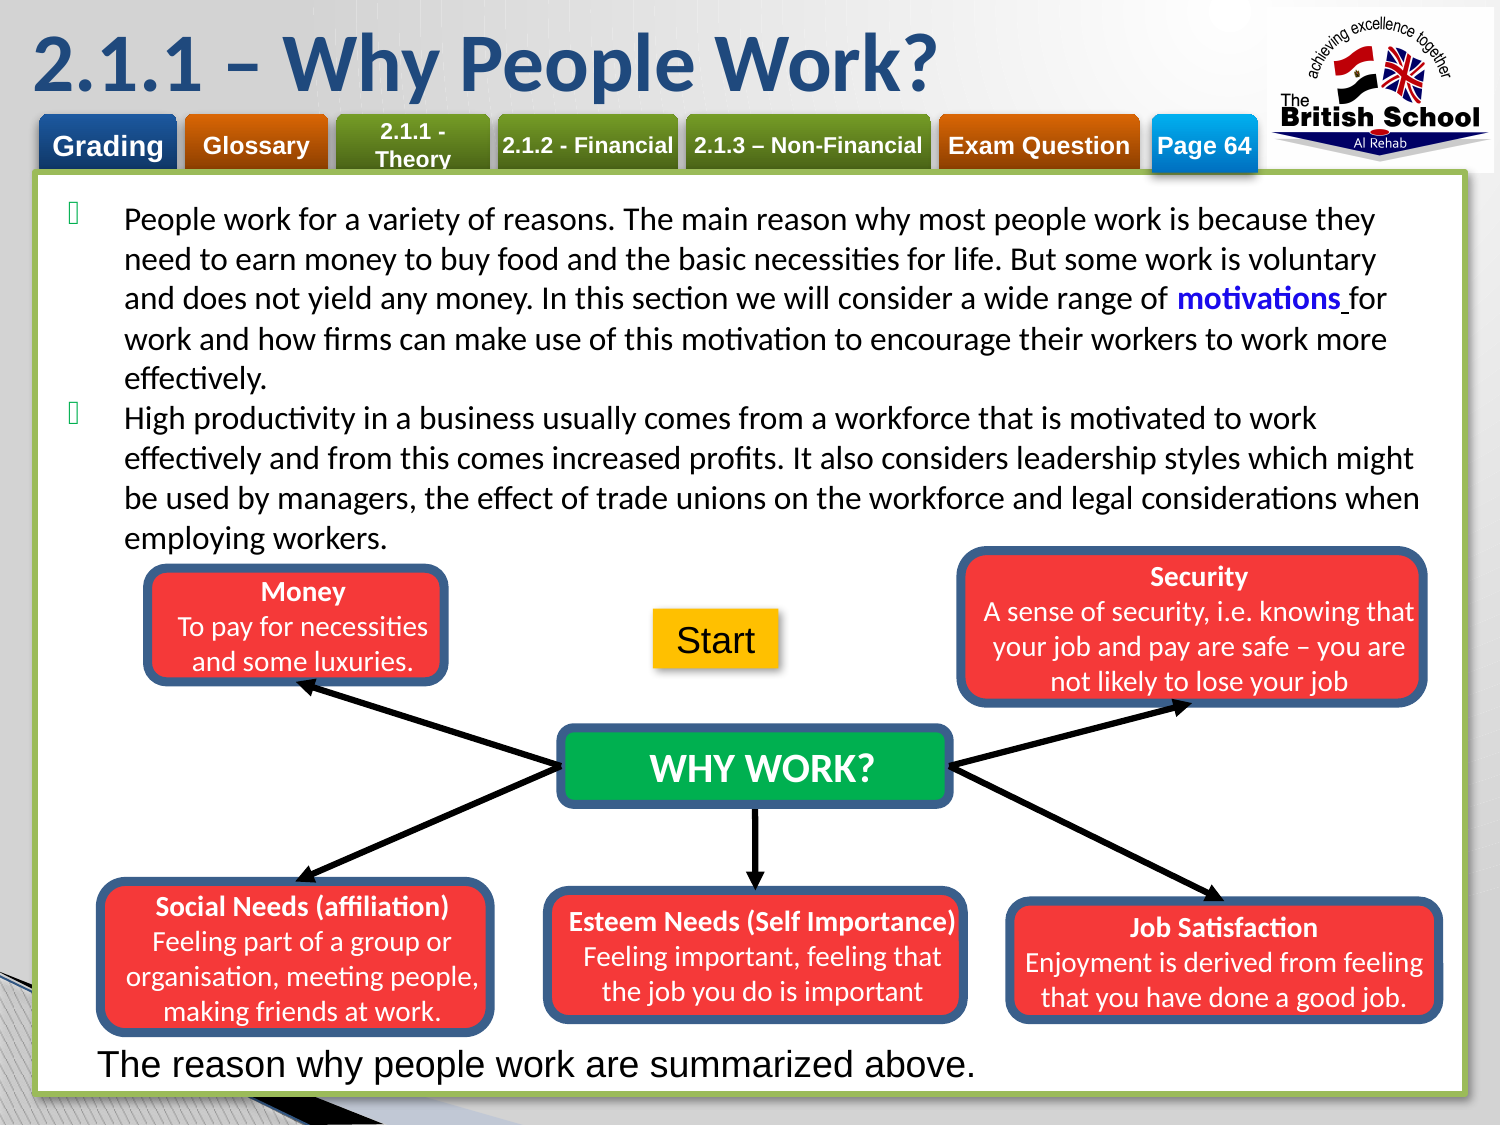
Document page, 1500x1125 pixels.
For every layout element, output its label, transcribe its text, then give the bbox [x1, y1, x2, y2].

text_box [100, 765, 562, 1033]
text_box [566, 804, 943, 1020]
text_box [948, 765, 1440, 1020]
text_box People work for a variety of reasons. The main reason why most people work is because they need to earn money to buy food and the basic necessities for life. But some work is voluntary and does not yield any money. In this section we will consider a wide range of motivations for work and how firms can make use of this motivation to encourage their workers to work more effectively. High productivity in a business usually comes from a workforce that is motivated to work effectively and from this comes increased profits. It also considers leadership styles which might be used by managers, the effect of trade unions on the workforce and legal considerations when employing workers. [53, 189, 1447, 564]
text_box The reason why people work are summarized above. [82, 1032, 992, 1093]
text_box WHY WORK? [566, 723, 943, 804]
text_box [147, 568, 562, 765]
picture [281, 1114, 303, 1125]
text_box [948, 550, 1424, 767]
picture [1267, 7, 1495, 173]
title 2.1.1 – Why People Work? [17, 7, 1235, 110]
text_box Page 64 [1151, 114, 1258, 173]
text_box Start [652, 608, 779, 669]
